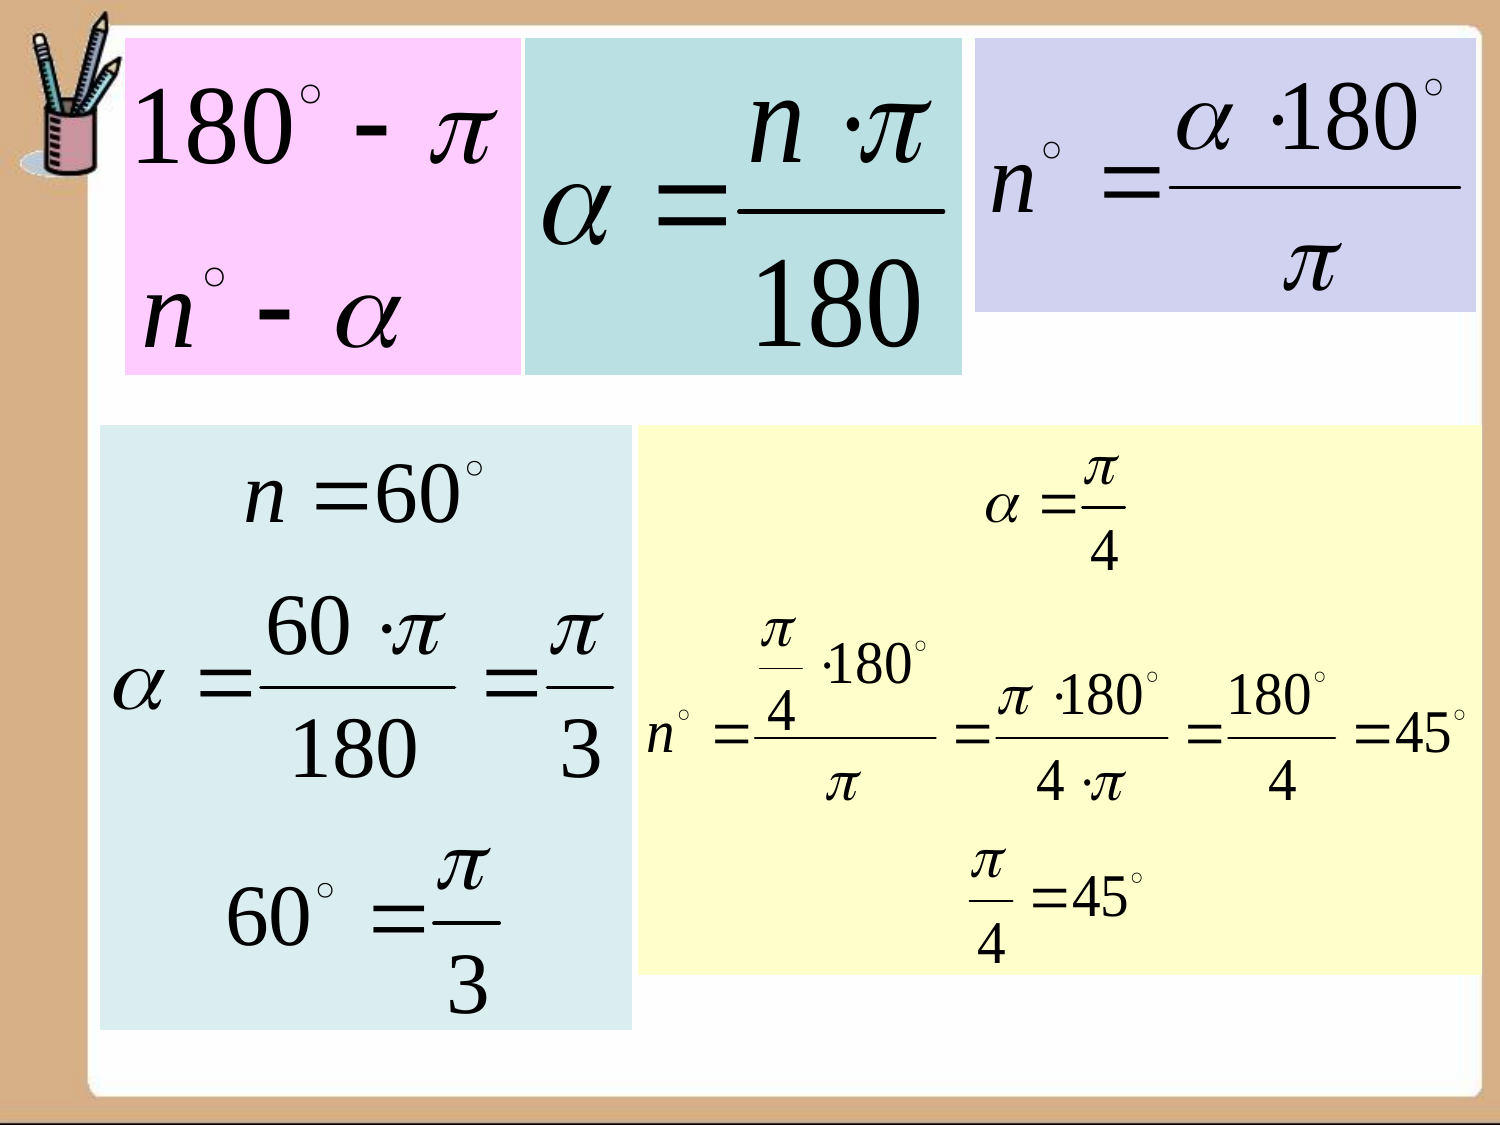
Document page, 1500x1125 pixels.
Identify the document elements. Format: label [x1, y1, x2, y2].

text_box [124, 37, 522, 376]
text_box [524, 37, 963, 376]
text_box [99, 424, 633, 1031]
text_box [974, 37, 1477, 313]
picture [0, 0, 1500, 1125]
text_box [637, 424, 1482, 976]
